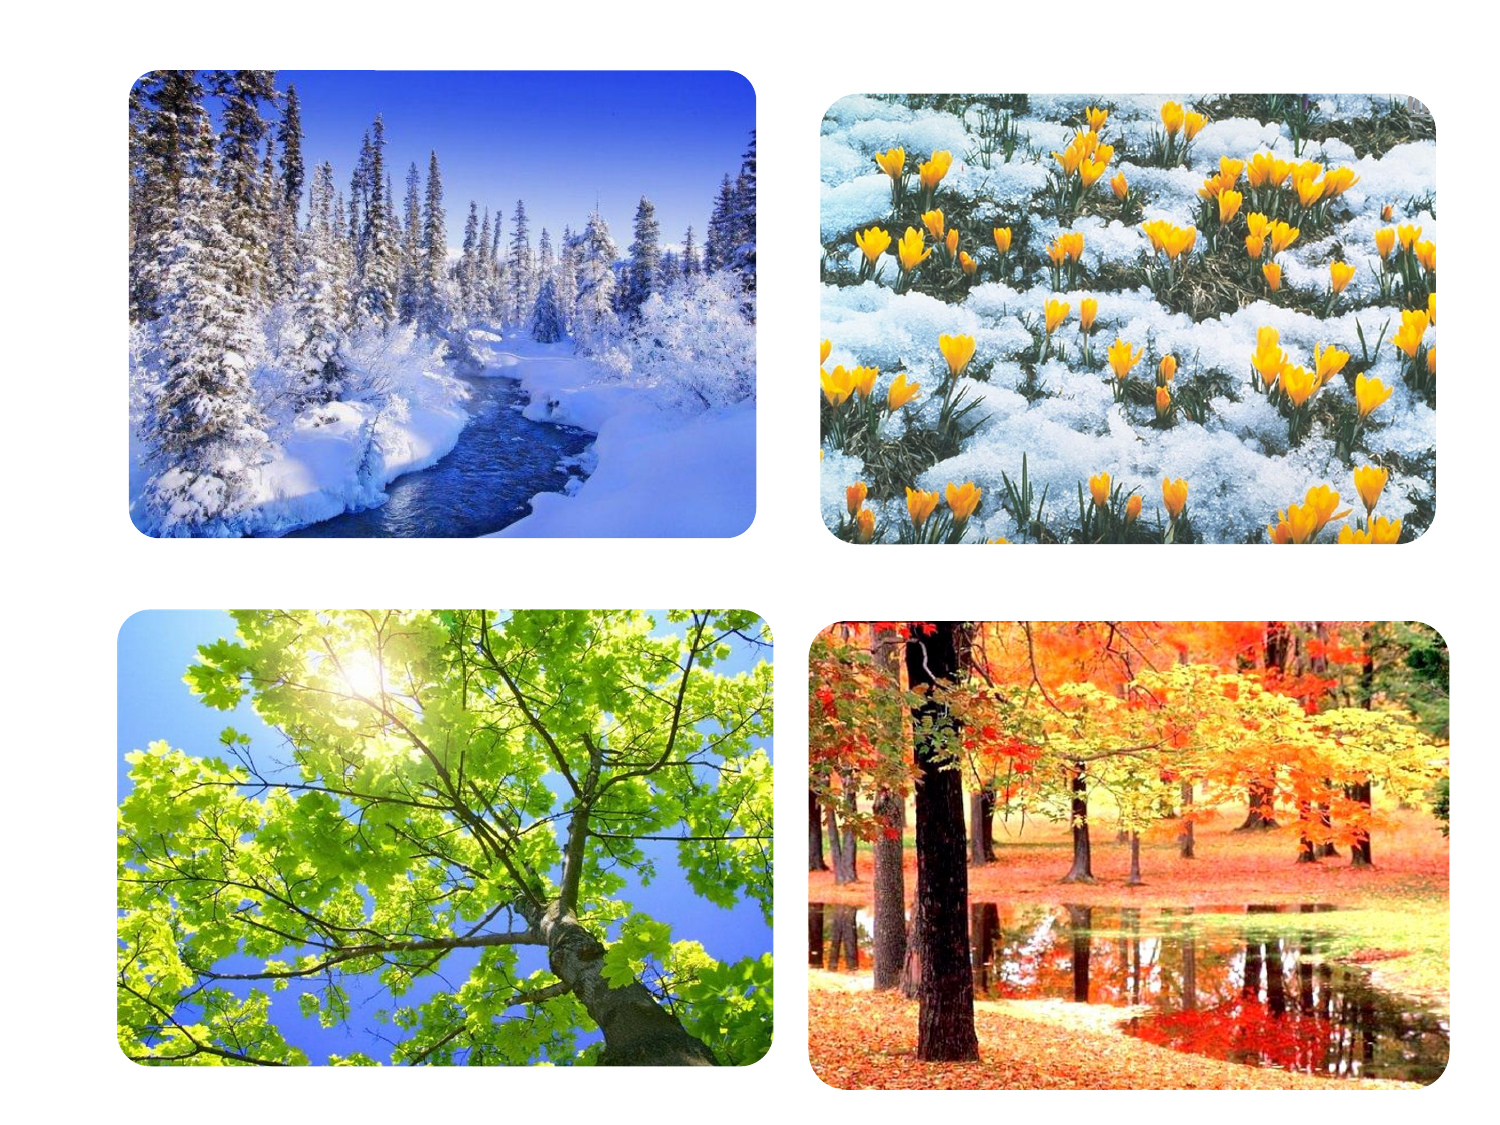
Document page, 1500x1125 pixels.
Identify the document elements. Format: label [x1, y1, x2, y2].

list [128, 70, 757, 539]
picture [808, 620, 1450, 1091]
list [820, 93, 1437, 545]
picture [116, 609, 774, 1067]
